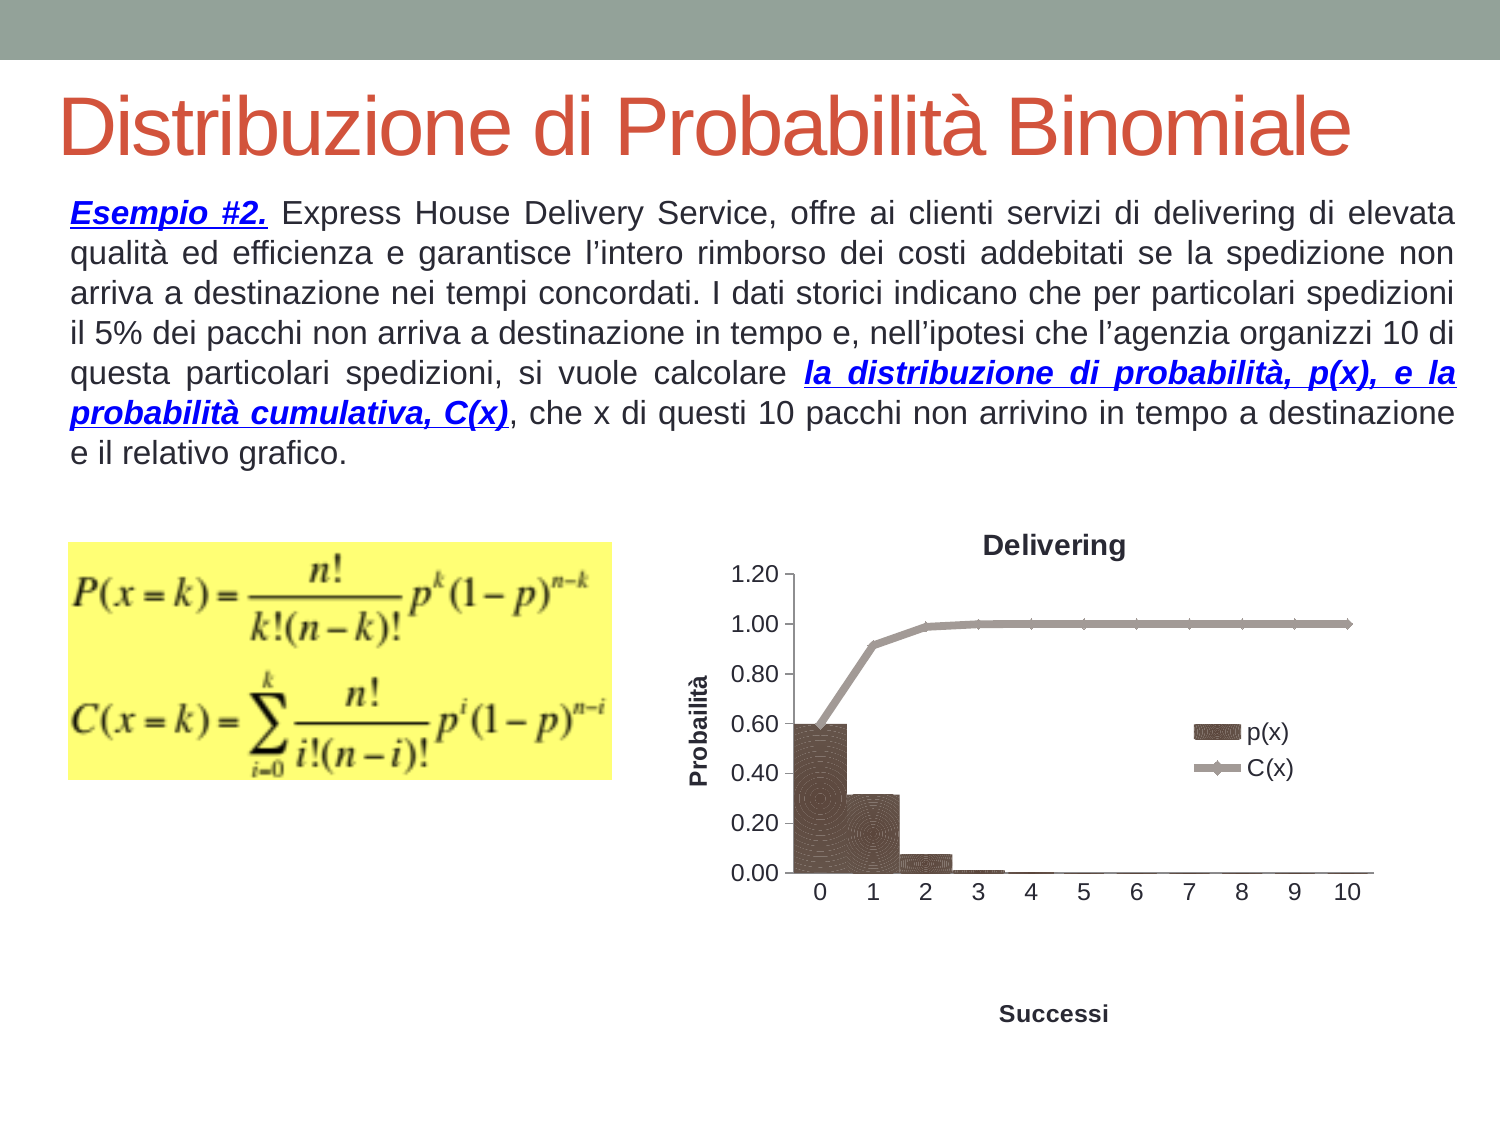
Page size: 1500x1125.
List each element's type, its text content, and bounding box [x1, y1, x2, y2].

chart [677, 502, 1434, 1035]
text_box Esempio #2. Express House Delivery Service, offre ai clienti servizi di delivering di elevata qualità ed efficienza e garantisce l’intero rimborso dei costi addebitati se la spedizione non arriva a destinazione nei tempi concordati. I dati storici indicano che per particolari spedizioni il 5% dei pacchi non arriva a destinazione in tempo e, nell’ipotesi che l’agenzia organizzi 10 di questa particolari spedizioni, si vuole calcolare la distribuzione di probabilità, p(x), e la probabilità cumulativa, C(x), che x di questi 10 pacchi non arrivino in tempo a destinazione e il relativo grafico. [55, 184, 1472, 479]
title Distribuzione di Probabilità Binomiale [41, 41, 1415, 204]
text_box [67, 541, 613, 781]
